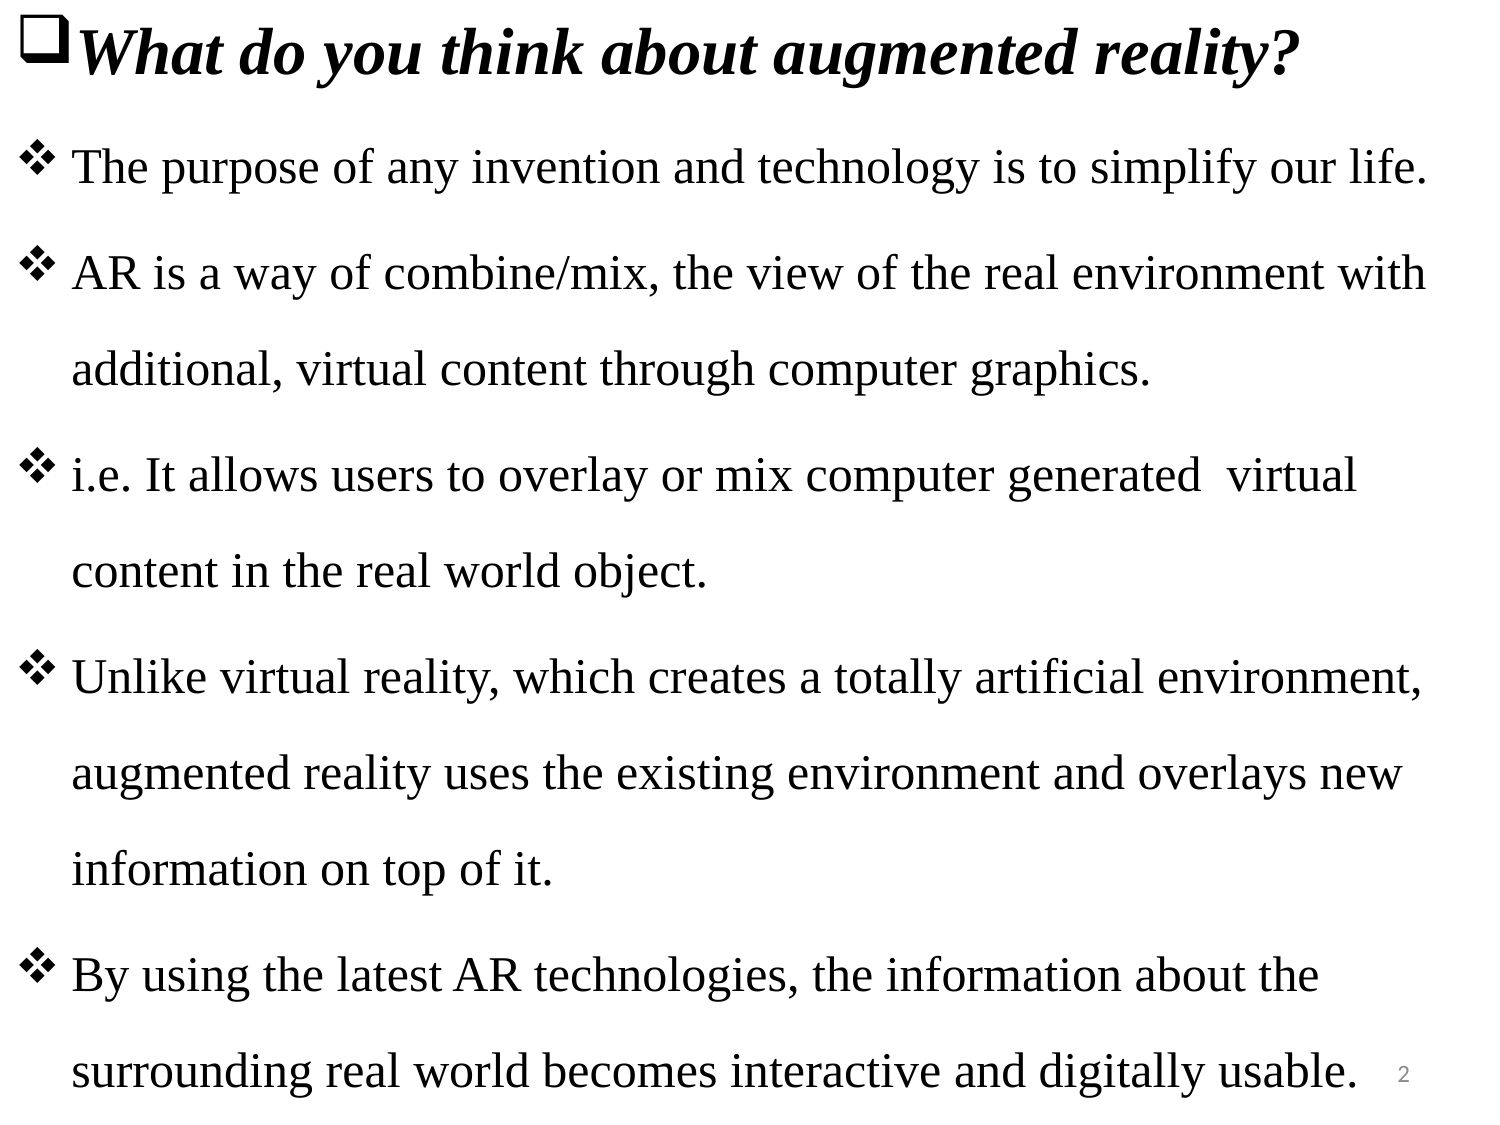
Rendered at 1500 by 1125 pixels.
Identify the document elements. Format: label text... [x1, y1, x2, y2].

list What do you think about augmented reality? The purpose of any invention and technology is to simplify our life. AR is a way of combine/mix, the view of the real environment with additional, virtual content through computer graphics. i.e. It allows users to overlay or mix computer generated virtual content in the real world object. Unlike virtual reality, which creates a totally artificial environment, augmented reality uses the existing environment and overlays new information on top of it. By using the latest AR technologies, the information about the surrounding real world becomes interactive and digitally usable. [0, 0, 1500, 1125]
slide_number 2 [1074, 1042, 1425, 1103]
